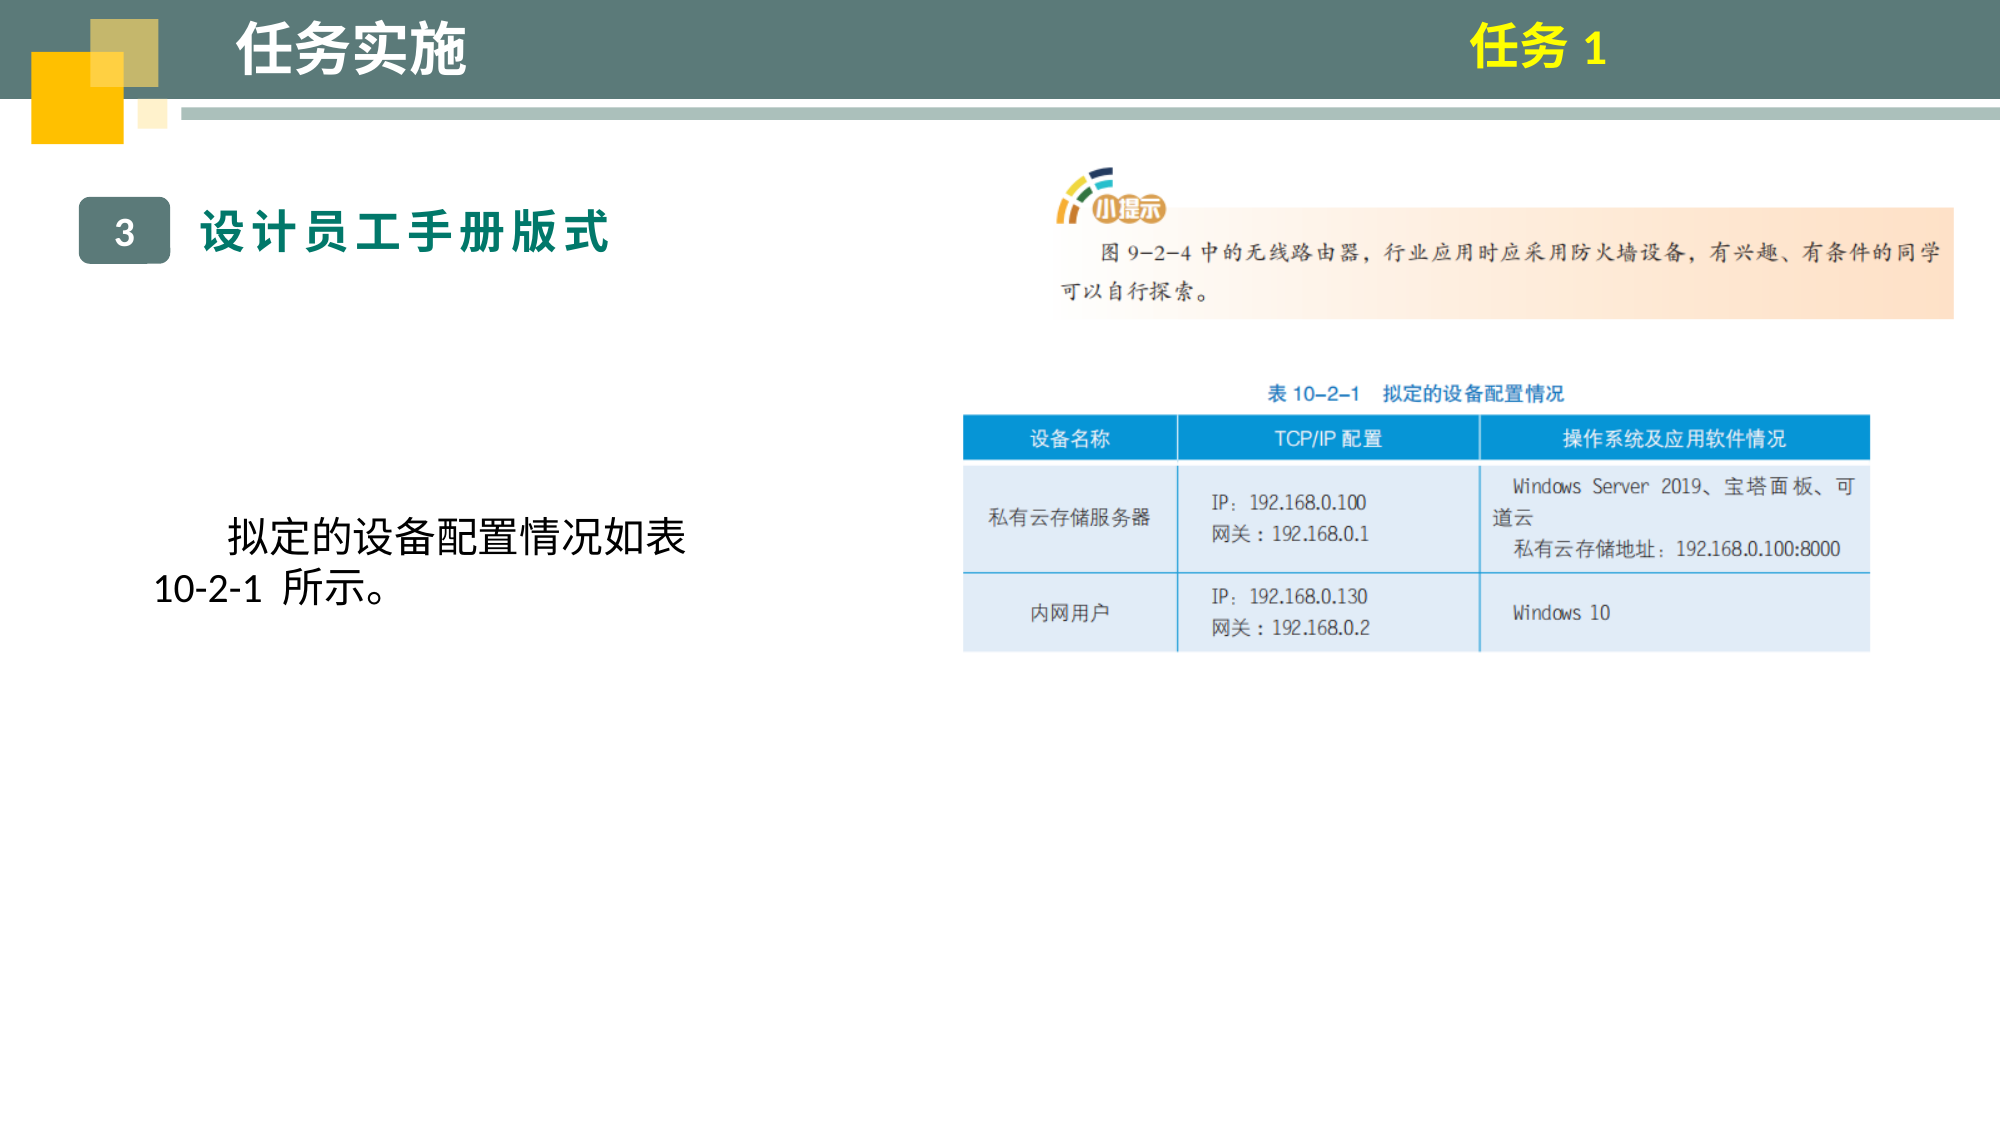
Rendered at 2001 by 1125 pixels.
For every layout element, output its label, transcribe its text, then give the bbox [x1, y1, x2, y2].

picture [999, 140, 1969, 324]
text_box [0, 0, 2000, 145]
picture [917, 372, 1889, 665]
text_box 拟定的设备配置情况如表 10-2-1 所示。 [137, 503, 719, 619]
text_box 3 [77, 195, 172, 265]
text_box 设计员工手册版式 [184, 195, 635, 265]
